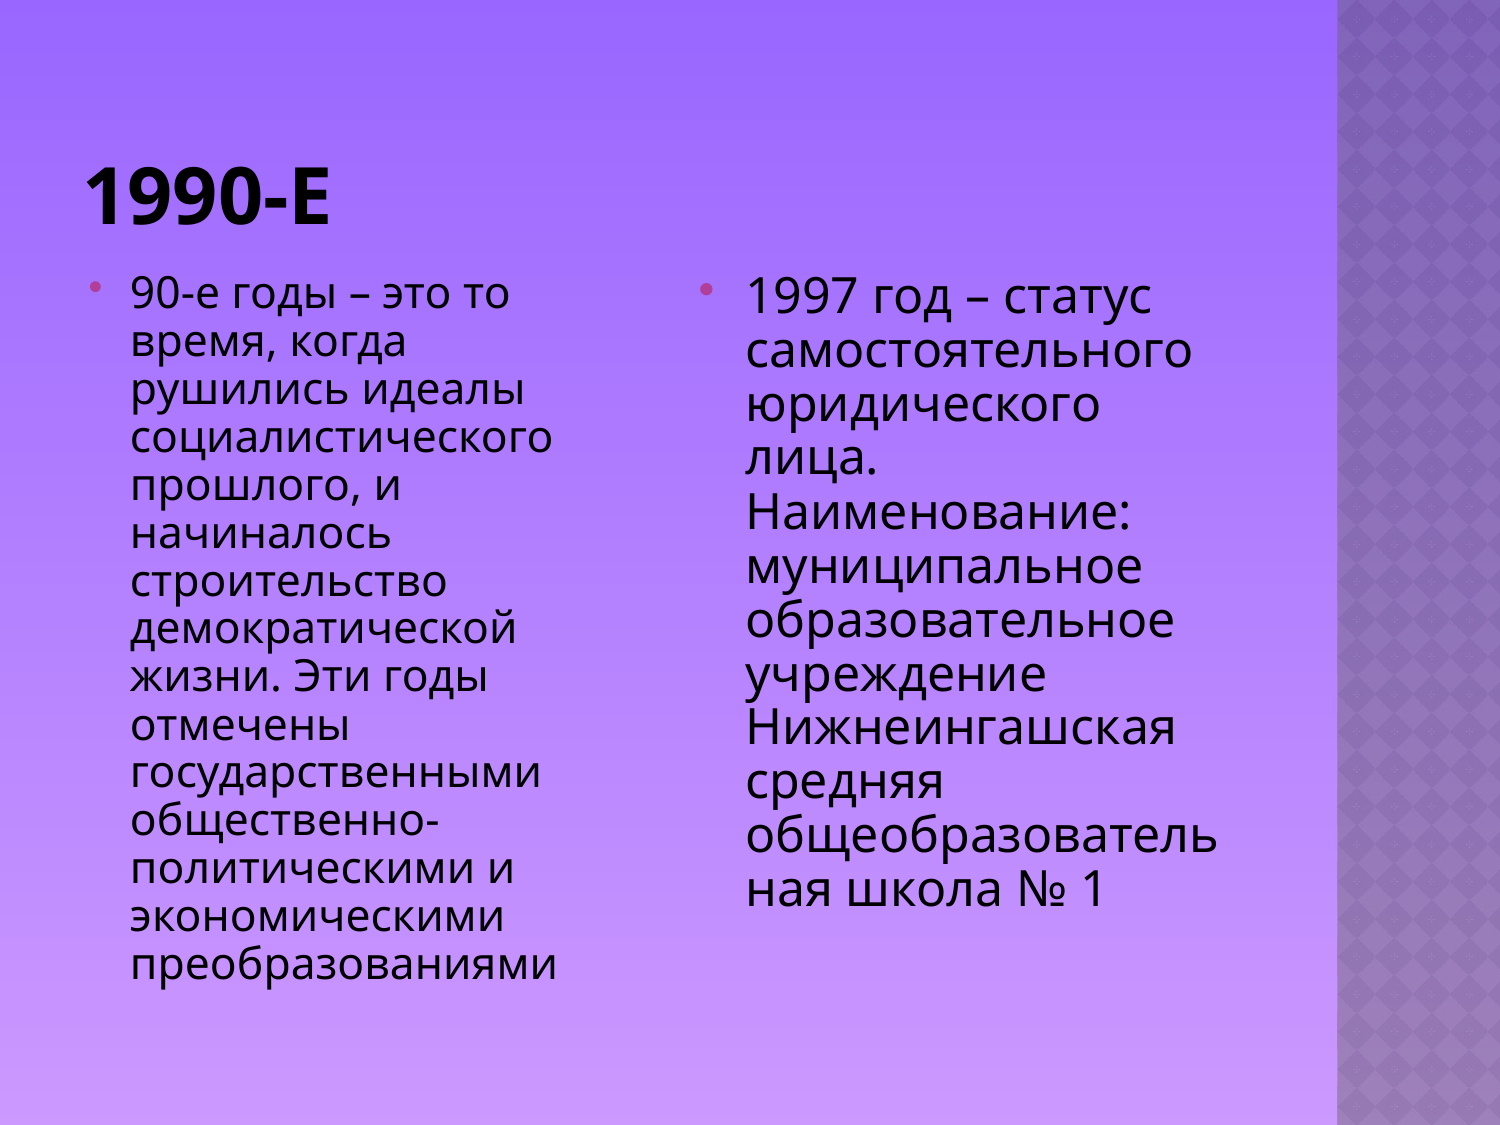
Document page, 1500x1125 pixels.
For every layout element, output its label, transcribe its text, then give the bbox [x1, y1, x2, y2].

list 90-е годы – это то время, когда рушились идеалы социалистического прошлого, и начиналось строительство демократической жизни. Эти годы отмечены государственными общественно-политическими и экономическими преобразованиями [74, 262, 653, 1006]
title 1990-е [75, 52, 1263, 240]
list 1997 год – статус самостоятельного юридического лица. Наименование: муниципальное образовательное учреждение Нижнеингашская средняя общеобразовательная школа № 1 [685, 262, 1264, 1006]
